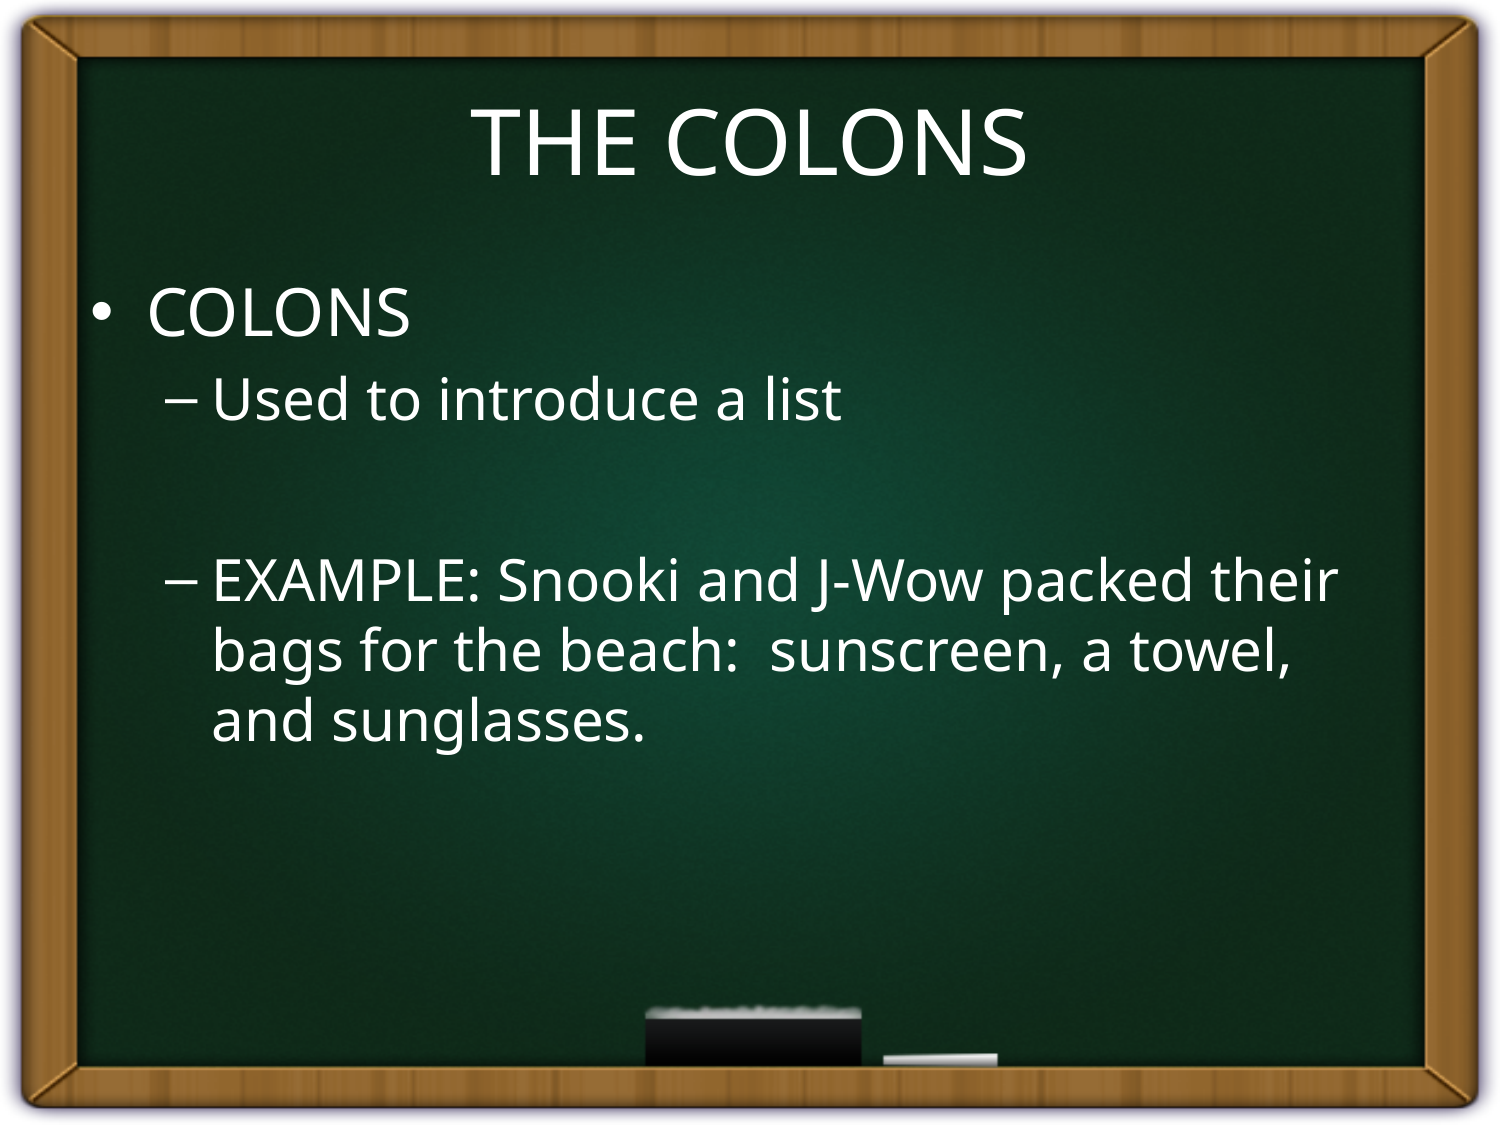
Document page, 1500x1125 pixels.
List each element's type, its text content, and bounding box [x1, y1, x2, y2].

title THE COLONS [75, 45, 1425, 233]
picture [0, 0, 1500, 1125]
list COLONS Used to introduce a list EXAMPLE: Snooki and J-Wow packed their bags for the beach: sunscreen, a towel, and sunglasses. [75, 262, 1425, 1005]
